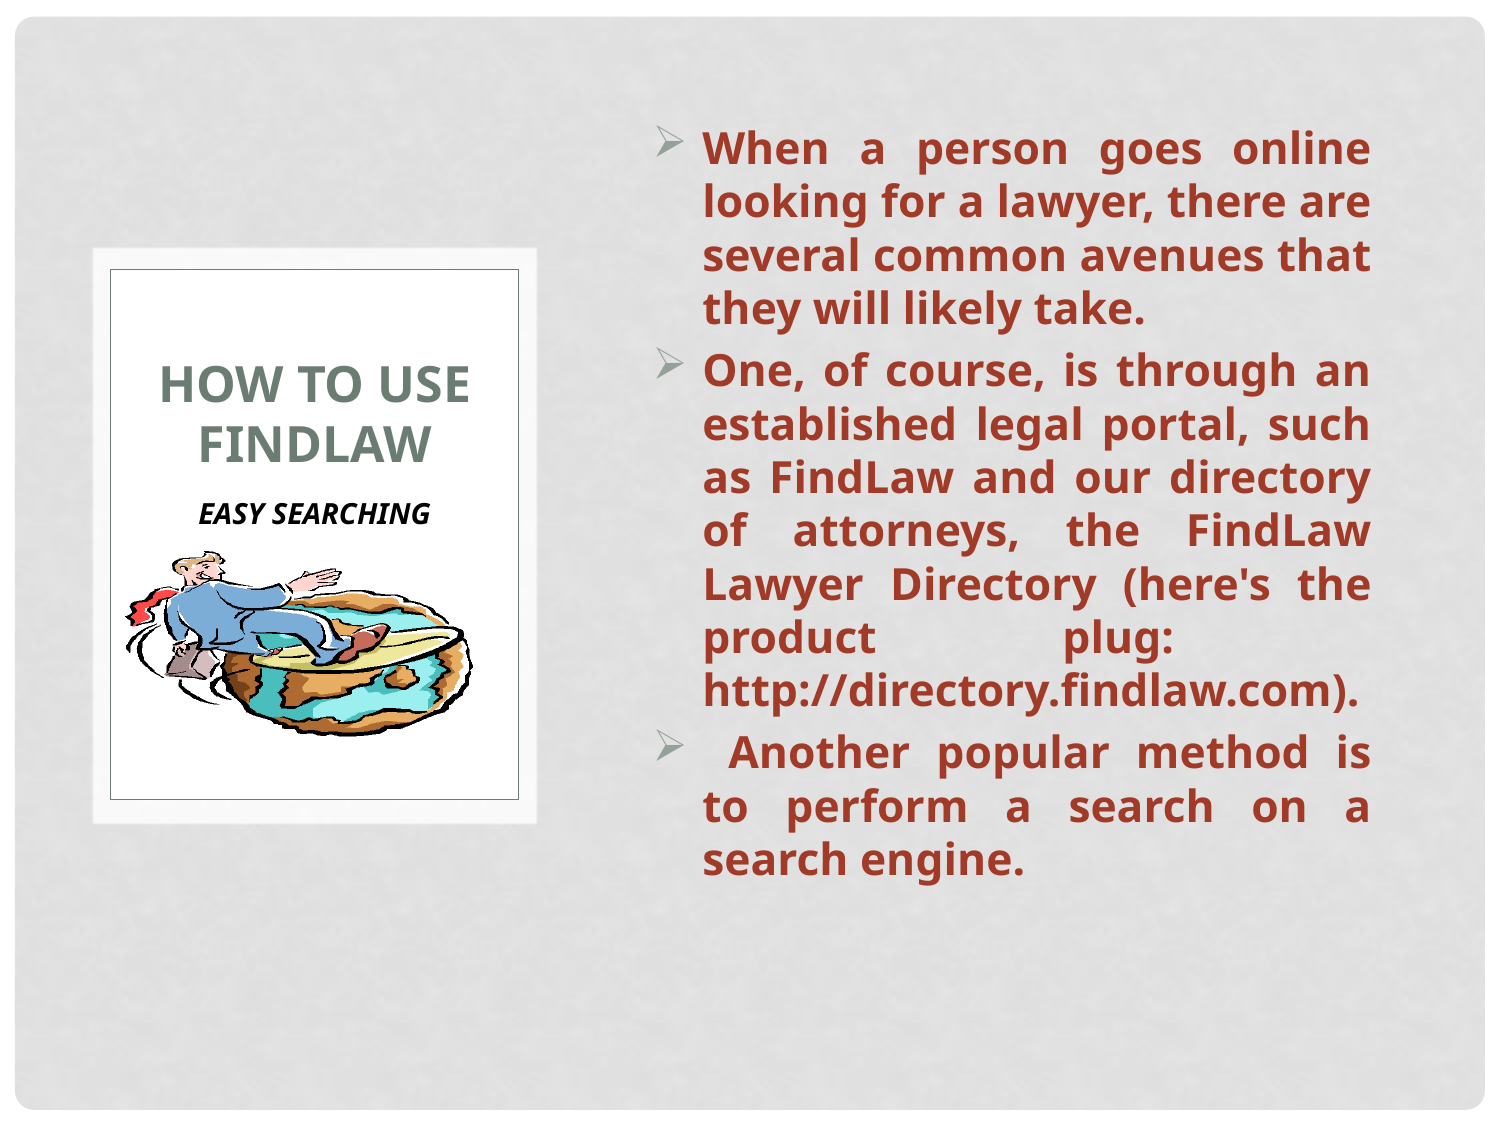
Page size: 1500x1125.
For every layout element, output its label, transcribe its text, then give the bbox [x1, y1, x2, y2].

list EASY SEARCHING [126, 487, 504, 775]
list When a person goes online looking for a lawyer, there are several common avenues that they will likely take. One, of course, is through an established legal portal, such as FindLaw and our directory of attorneys, the FindLaw Lawyer Directory (here's the product plug: http://directory.findlaw.com). Another popular method is to perform a search on a search engine. [637, 112, 1388, 975]
picture [124, 549, 476, 738]
title How to use Findlaw [126, 284, 504, 480]
